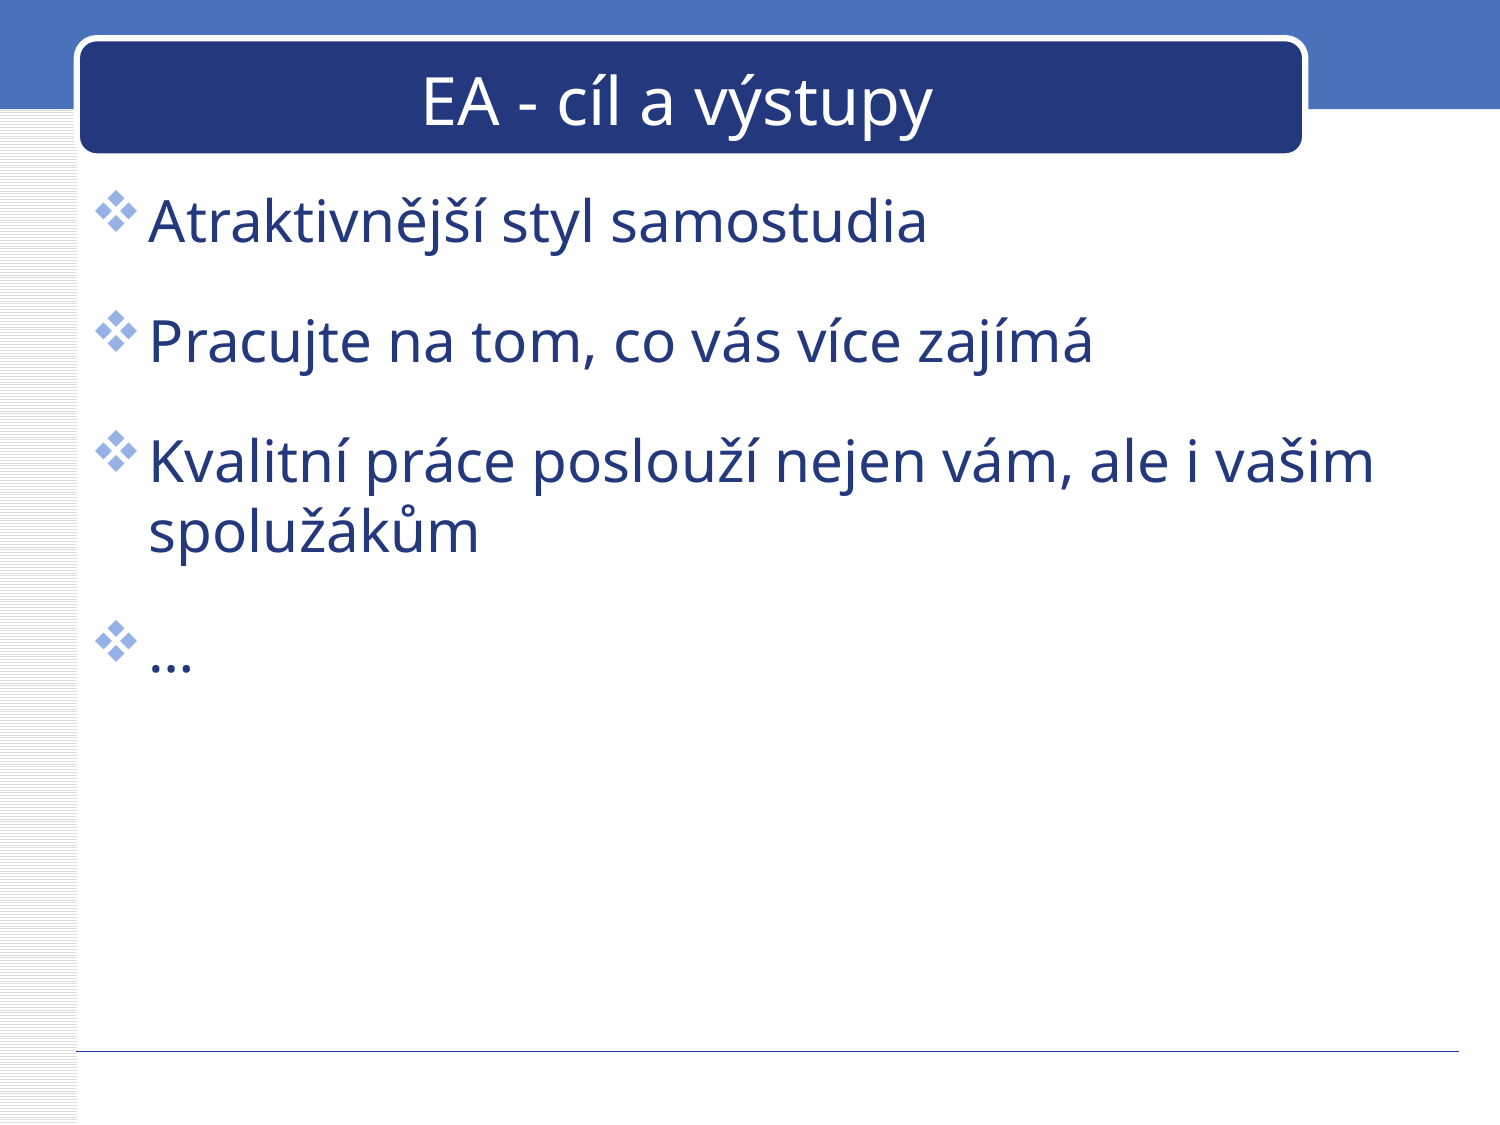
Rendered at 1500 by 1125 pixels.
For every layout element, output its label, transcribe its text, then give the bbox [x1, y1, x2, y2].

title EA - cíl a výstupy [89, 52, 1266, 145]
list Atraktivnější styl samostudia Pracujte na tom, co vás více zajímá Kvalitní práce poslouží nejen vám, ale i vašim spolužákům … [74, 176, 1426, 1038]
